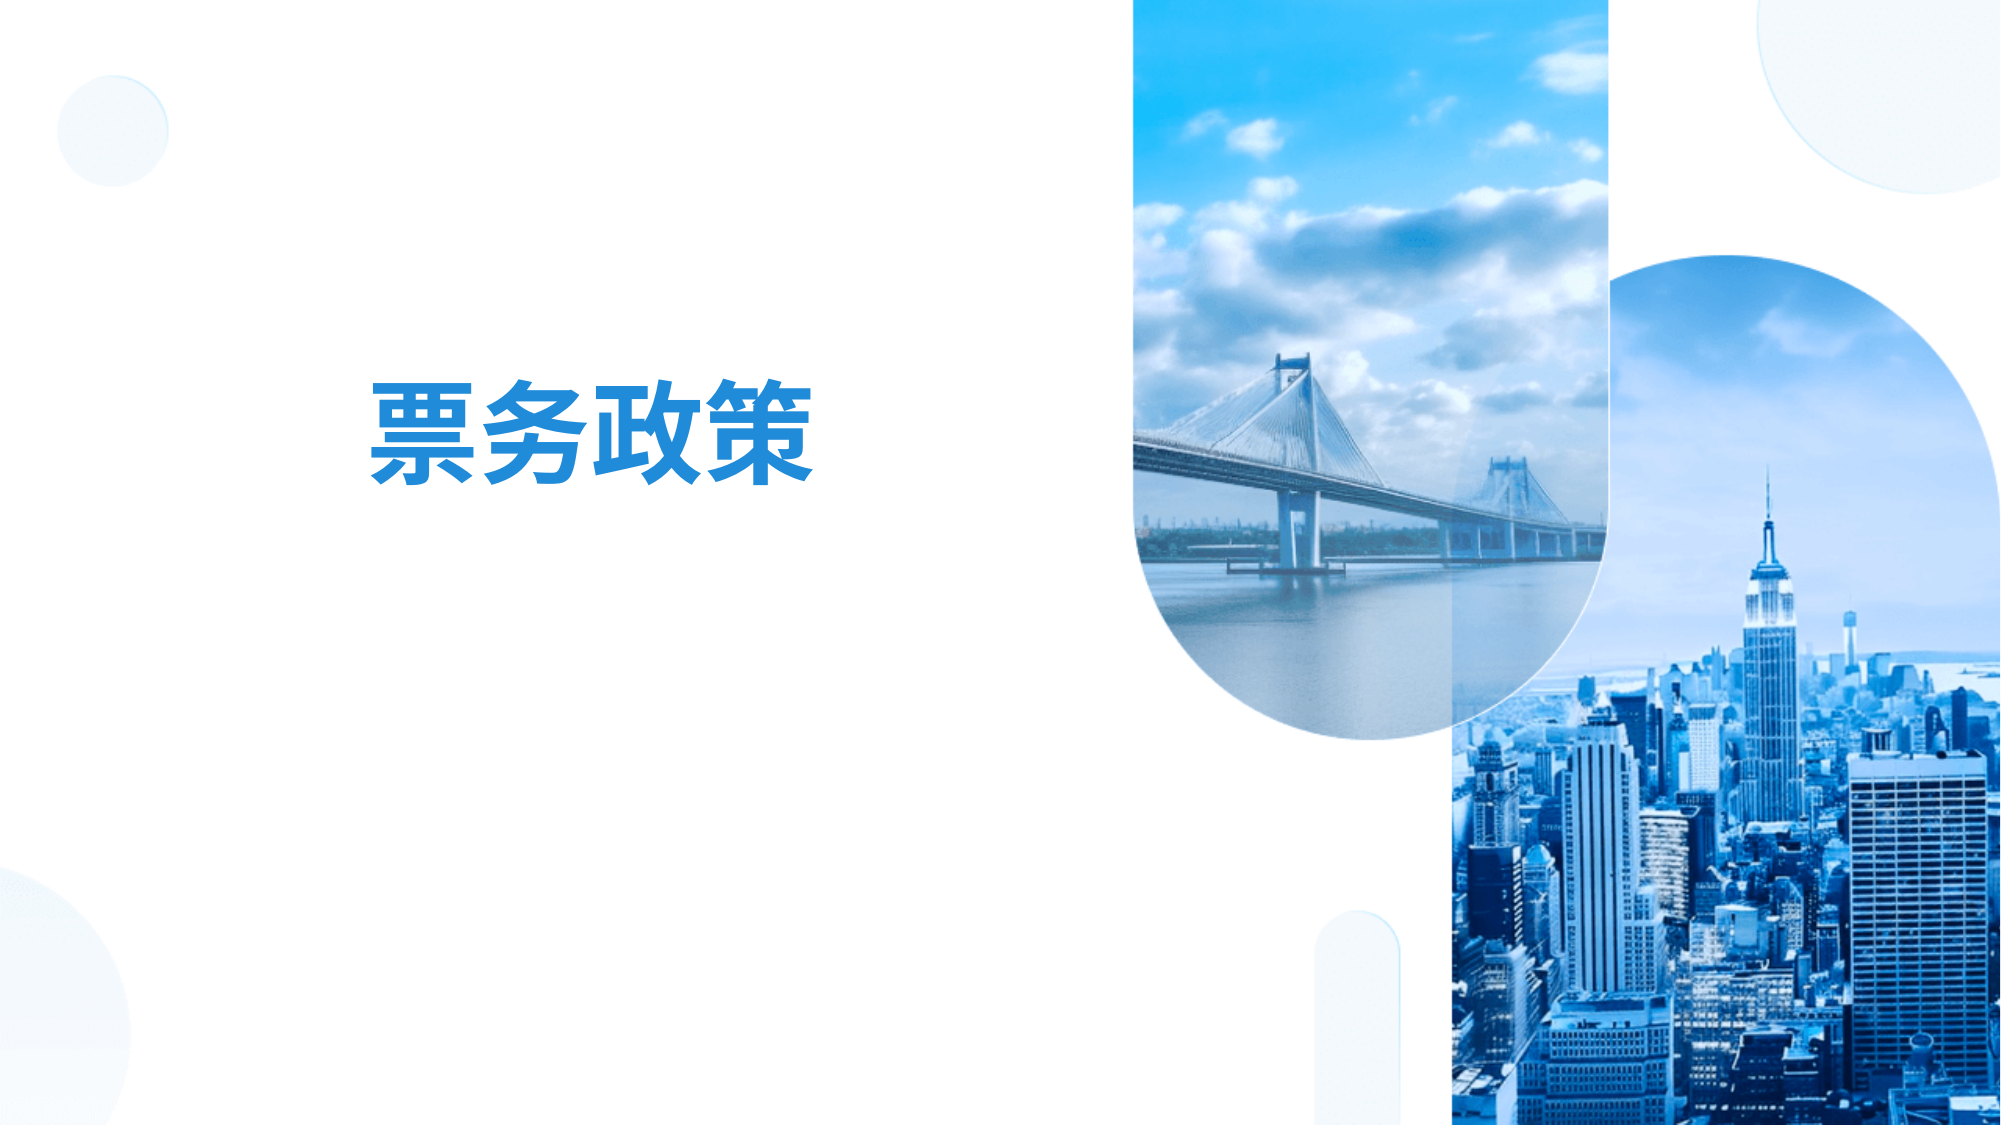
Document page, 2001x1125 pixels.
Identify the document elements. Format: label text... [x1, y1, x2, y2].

picture [0, 0, 2001, 1125]
text_box 票务政策 [103, 250, 1079, 593]
